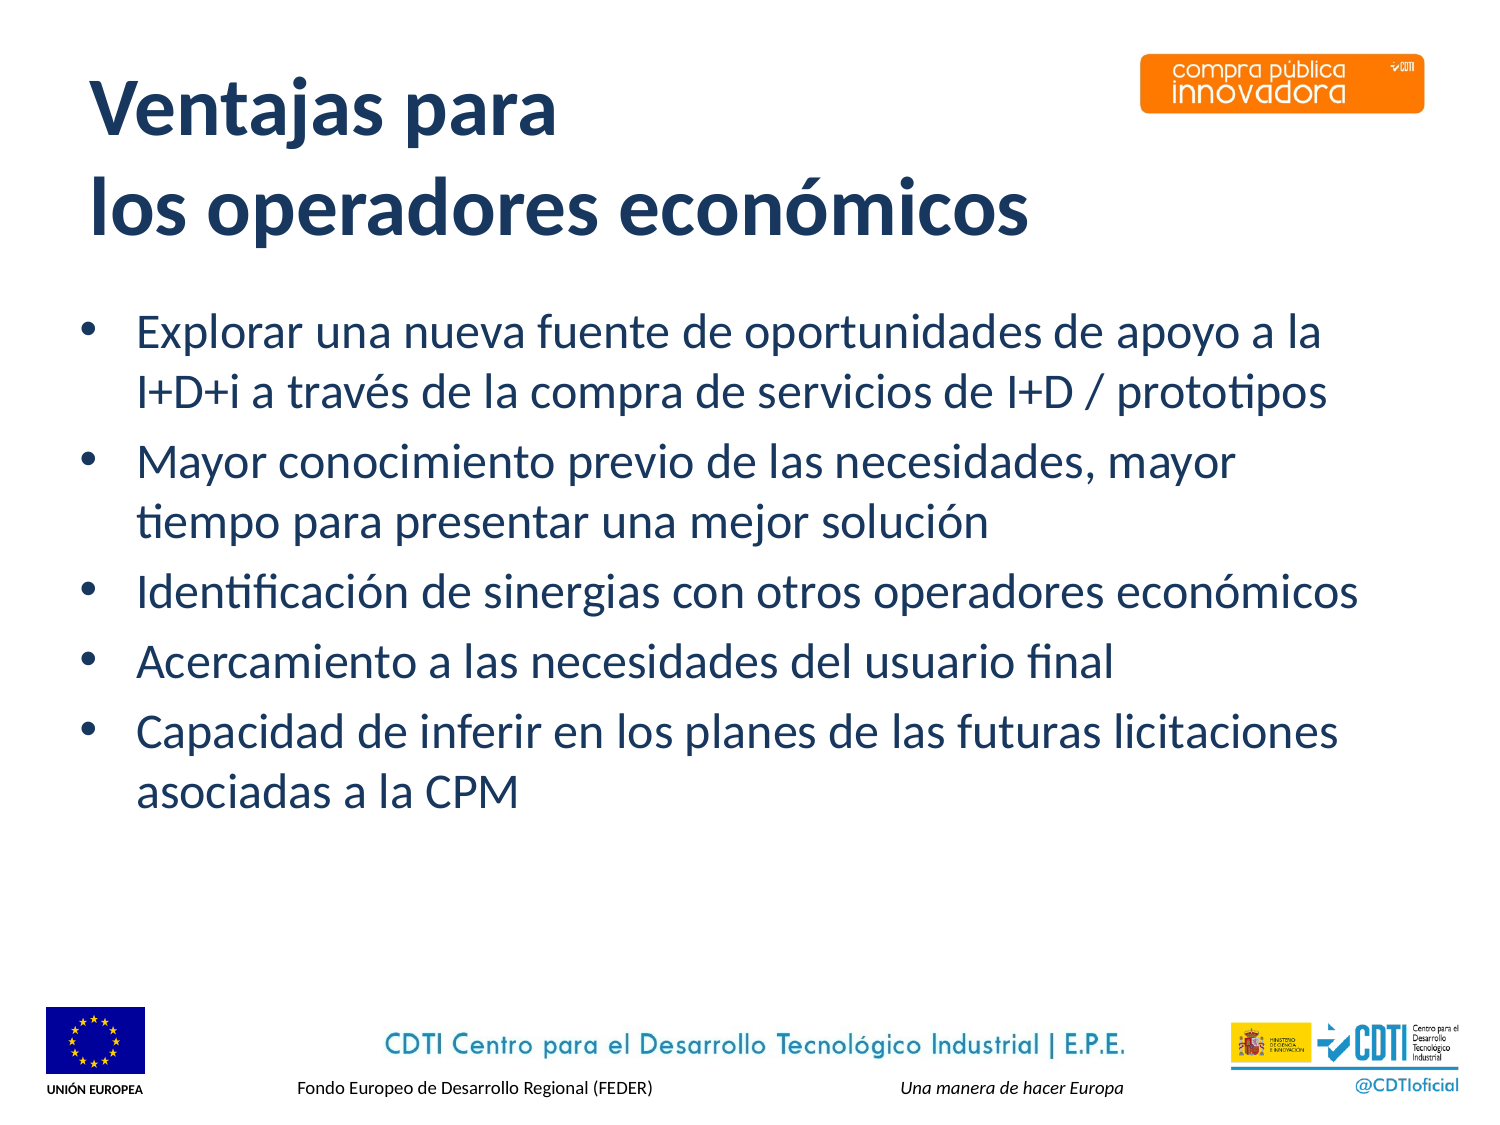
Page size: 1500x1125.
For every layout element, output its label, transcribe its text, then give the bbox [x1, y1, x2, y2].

picture [1231, 1022, 1459, 1094]
picture [1139, 53, 1426, 114]
picture [371, 1014, 1139, 1074]
title Ventajas para los operadores económicos [75, 45, 1425, 233]
picture [46, 1007, 145, 1074]
list Explorar una nueva fuente de oportunidades de apoyo a la I+D+i a través de la compra de servicios de I+D / prototipos Mayor conocimiento previo de las necesidades, mayor tiempo para presentar una mejor solución Identificación de sinergias con otros operadores económicos Acercamiento a las necesidades del usuario final Capacidad de inferir en los planes de las futuras licitaciones asociadas a la CPM [64, 290, 1390, 882]
